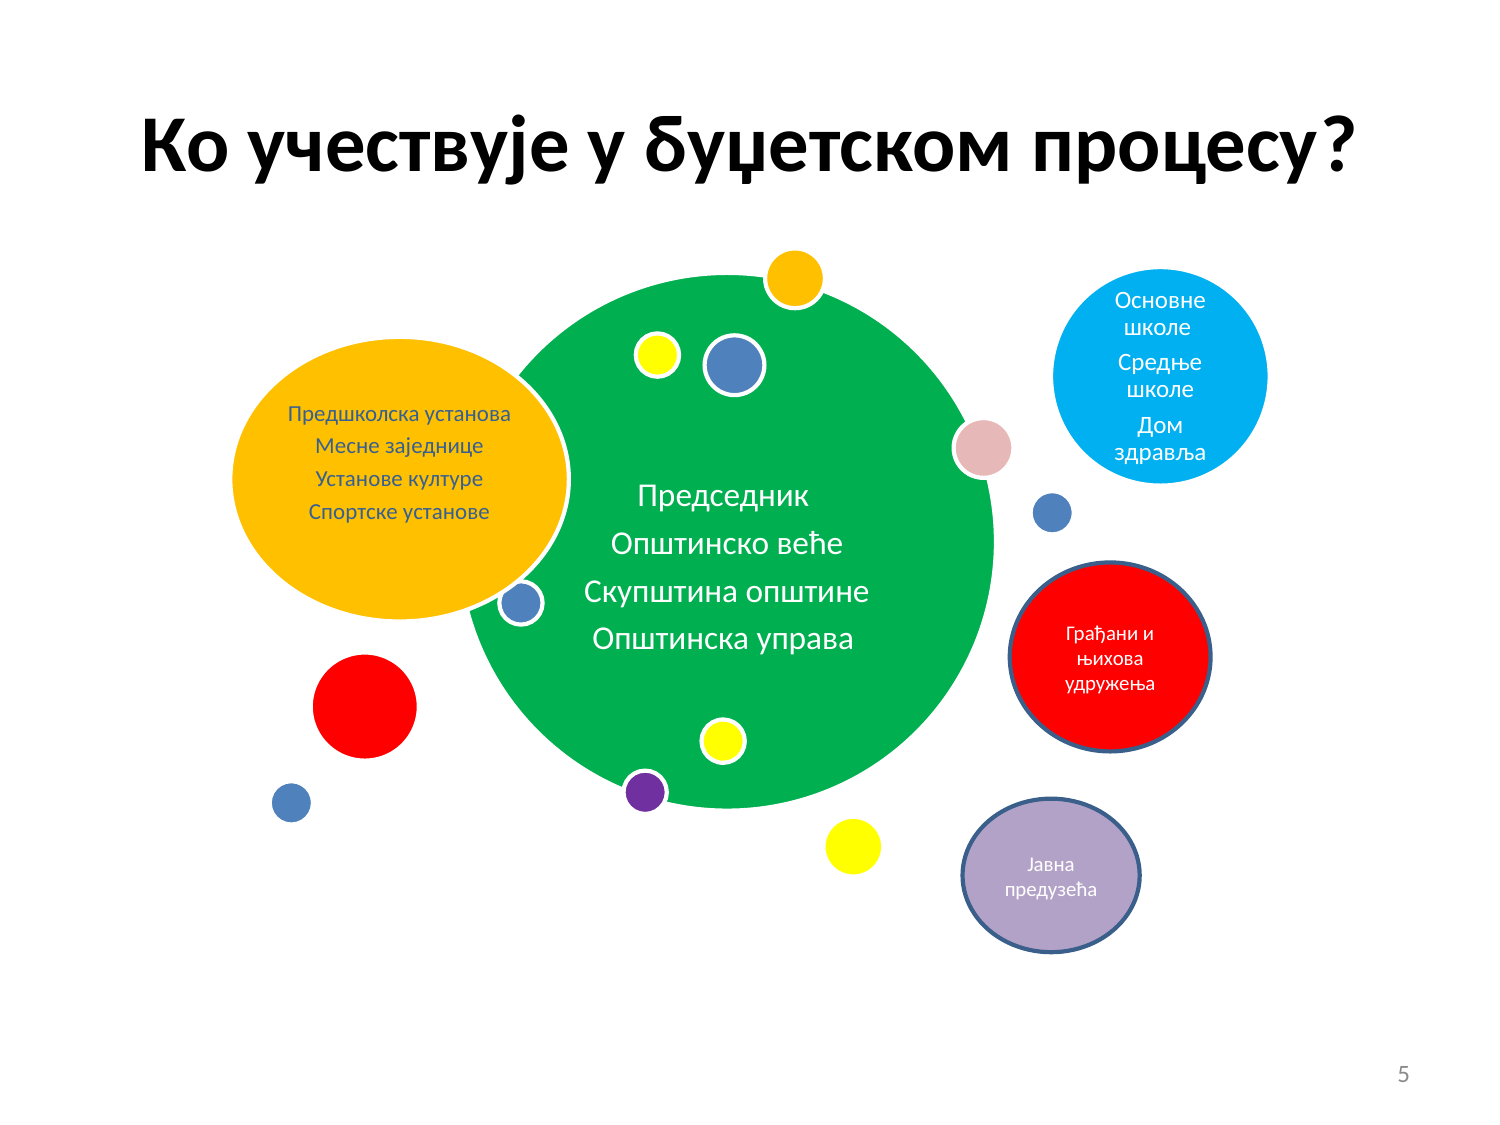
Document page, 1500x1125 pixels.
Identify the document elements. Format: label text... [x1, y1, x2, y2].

slide_number 5 [1074, 1042, 1425, 1103]
title Ко учествује у буџетском процесу? [75, 45, 1425, 233]
text_box Јавна предузећа [966, 904, 1136, 955]
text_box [249, 228, 1251, 897]
